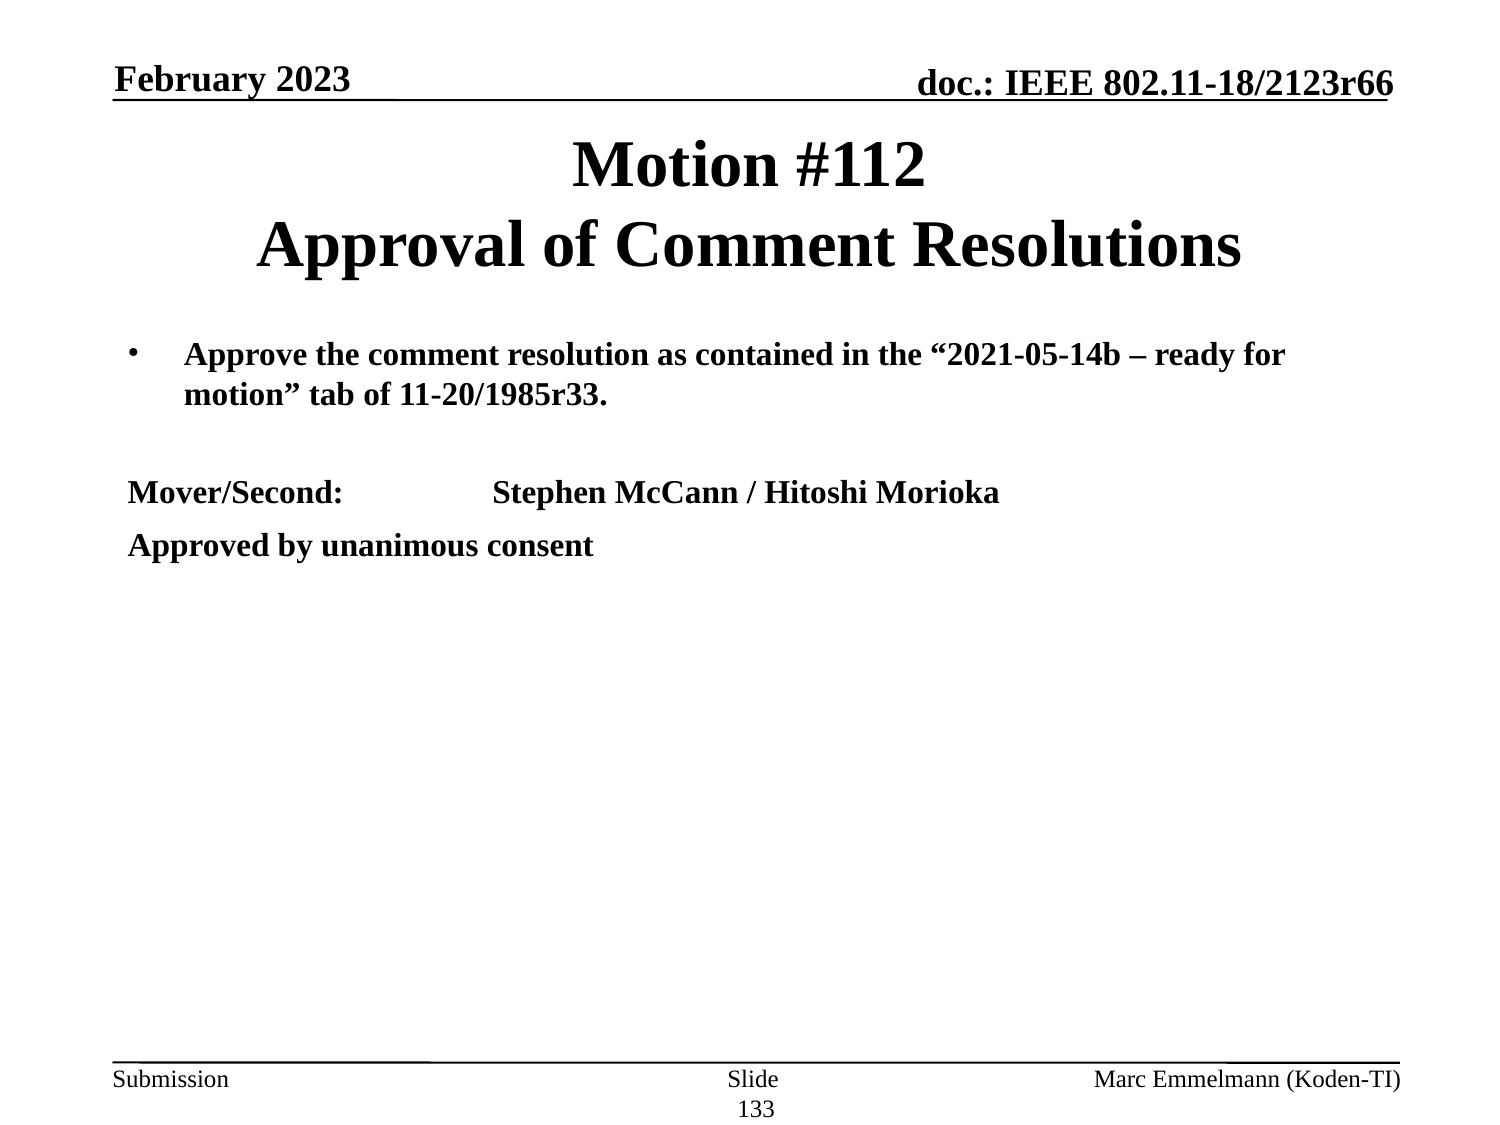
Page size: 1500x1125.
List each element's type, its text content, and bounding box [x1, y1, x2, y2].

title Motion #112 Approval of Comment Resolutions [112, 112, 1388, 288]
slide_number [114, 54, 423, 100]
slide_number Slide 133 [712, 1061, 800, 1123]
list Approve the comment resolution as contained in the “2021-05-14b – ready for motion” tab of 11-20/1985r33. Mover/Second: Stephen McCann / Hitoshi Morioka Approved by unanimous consent [112, 324, 1388, 1000]
footer Marc Emmelmann (Koden-TI) [878, 1061, 1402, 1093]
